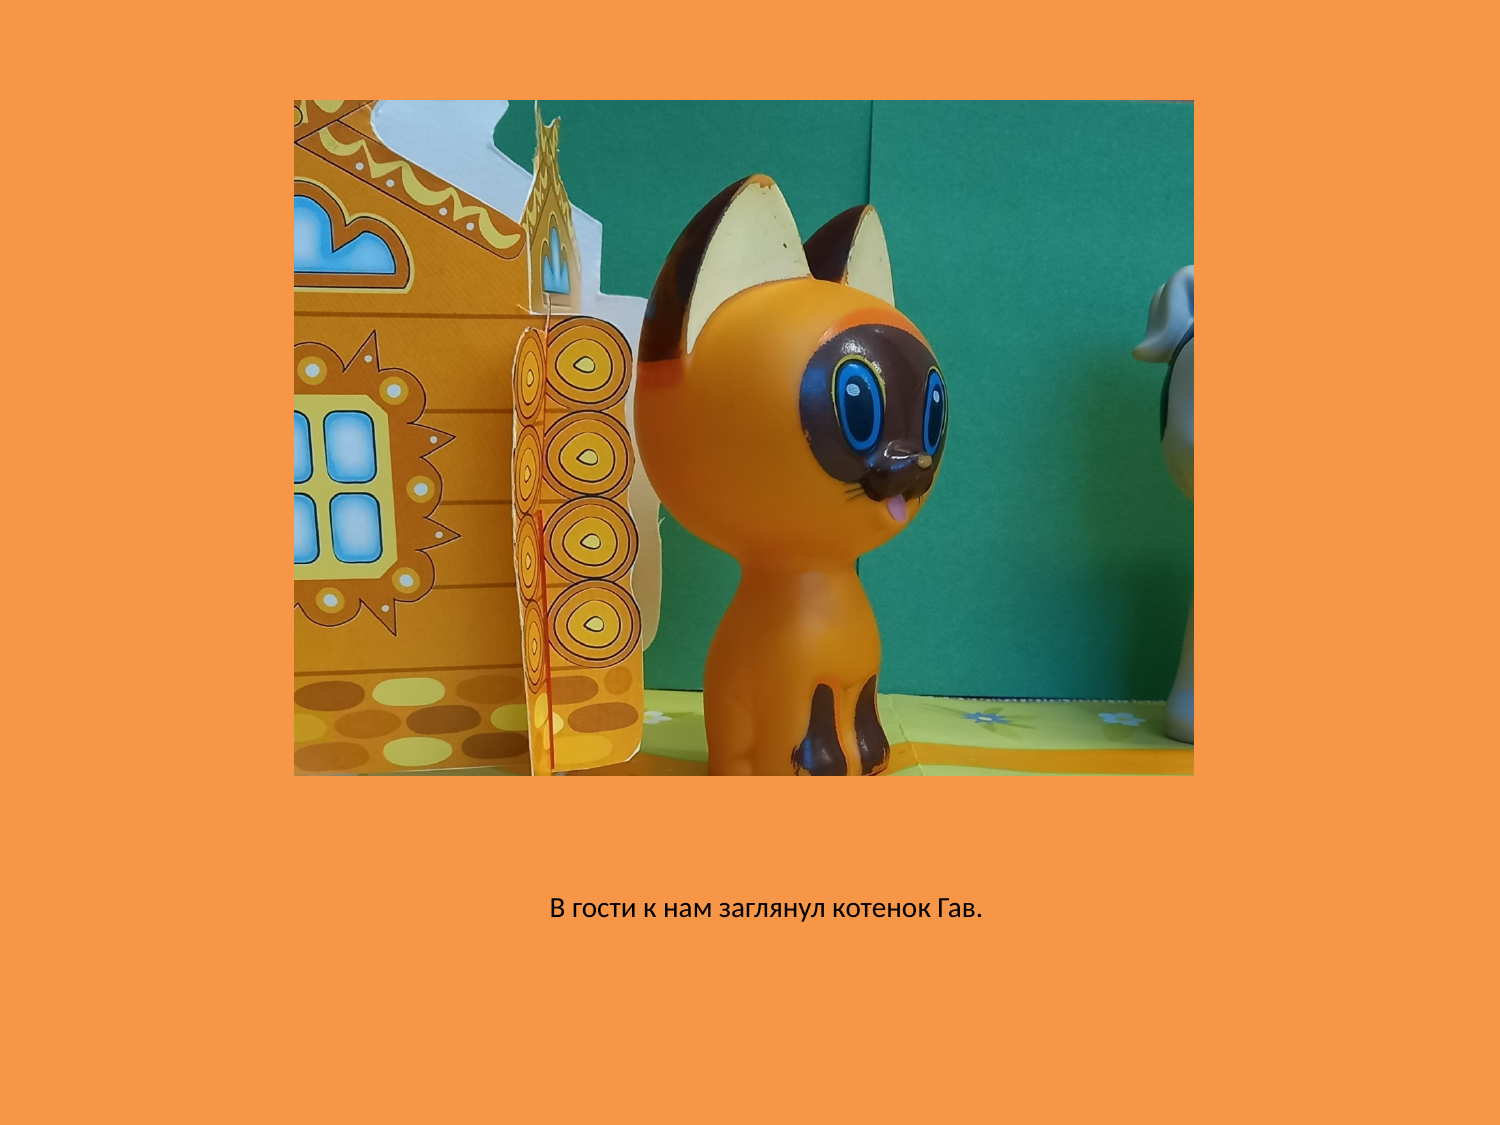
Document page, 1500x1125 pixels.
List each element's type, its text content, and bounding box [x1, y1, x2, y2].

picture [293, 100, 1195, 776]
list В гости к нам заглянул котенок Гав. [294, 880, 1194, 1013]
